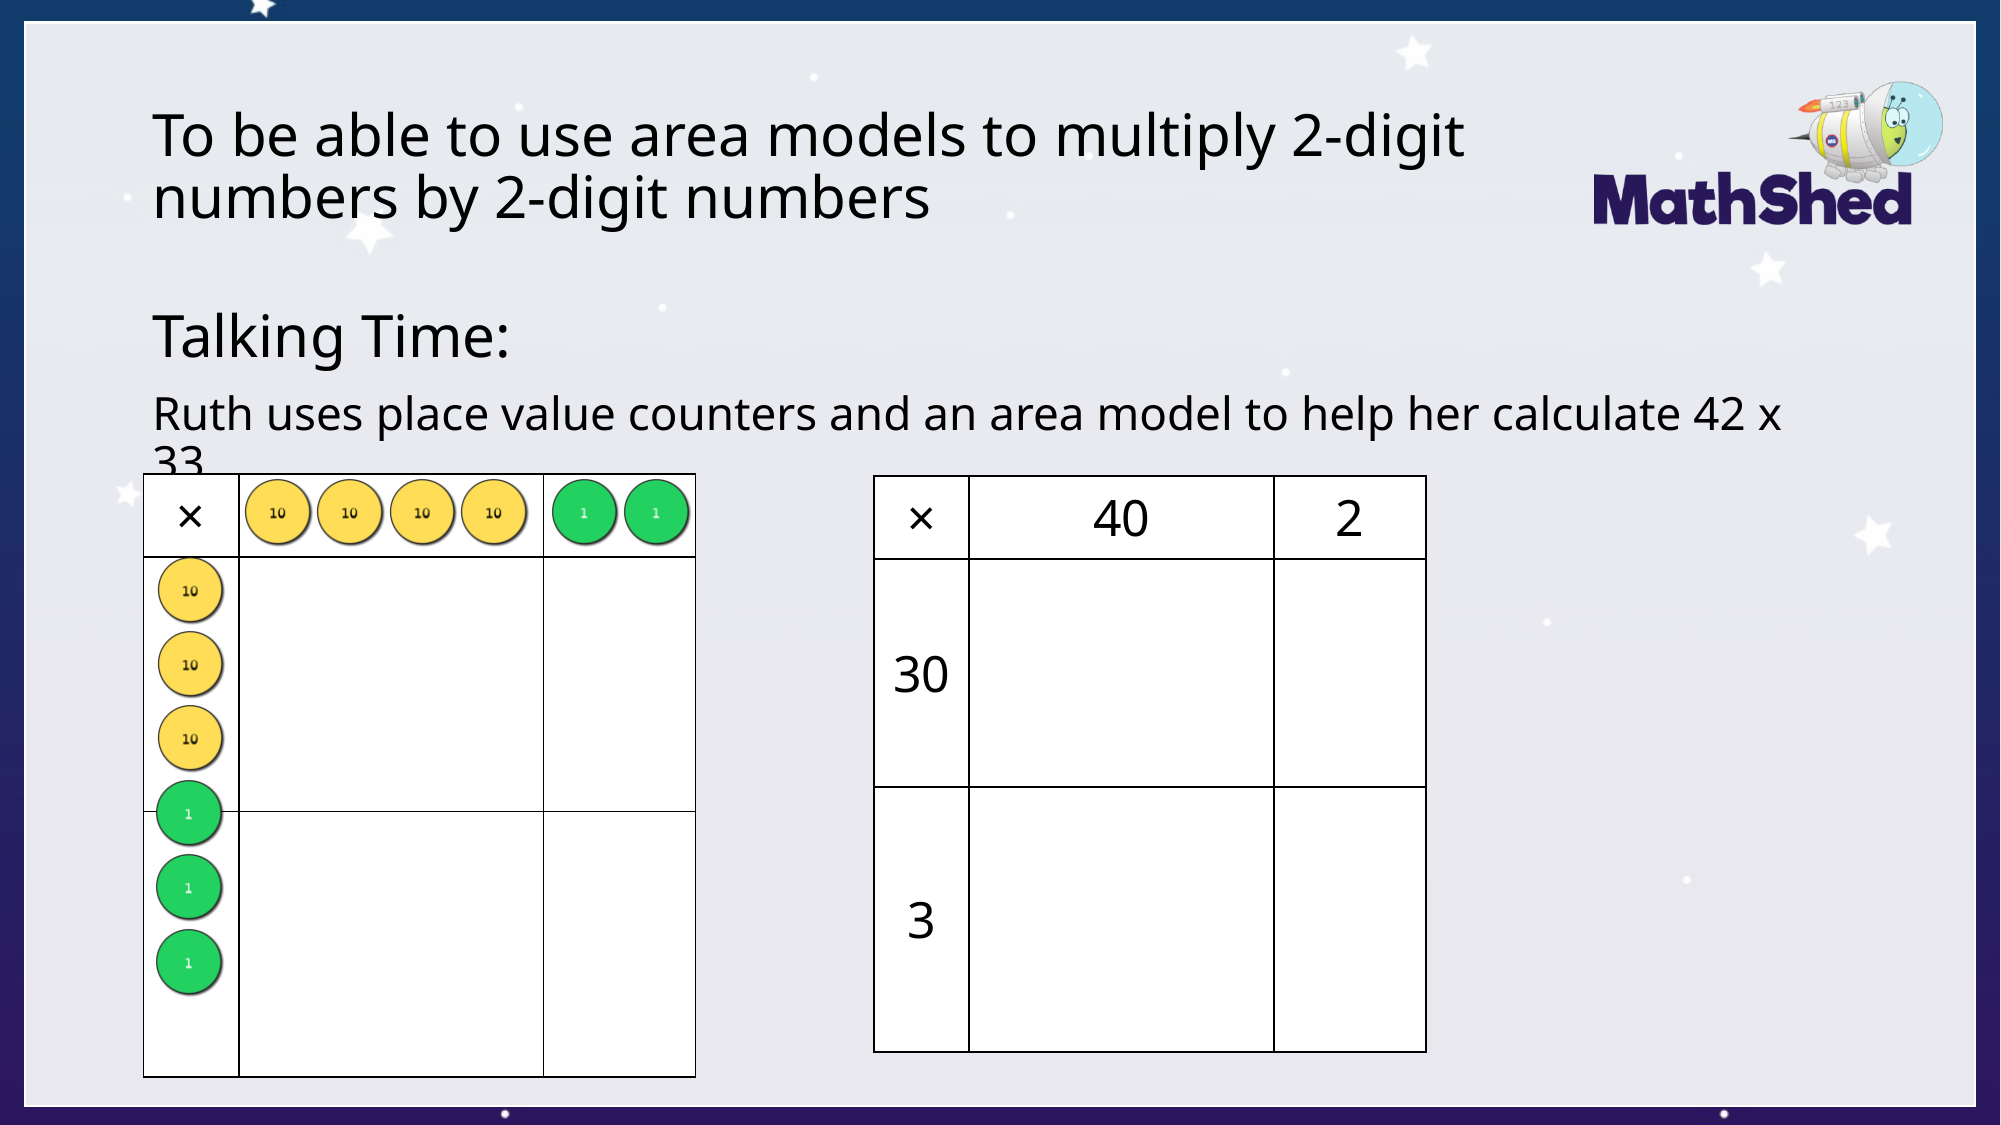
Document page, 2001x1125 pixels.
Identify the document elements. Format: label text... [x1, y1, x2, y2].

table_cell [1275, 560, 1425, 786]
table_cell [144, 558, 156, 811]
text_box [1496, 387, 1648, 540]
table_cell [544, 558, 695, 811]
title To be able to use area models to multiply 2-digit numbers by 2-digit numbers [137, 59, 1578, 278]
table_cell 3 [875, 788, 968, 1051]
table_cell [970, 788, 1273, 1051]
table_header [240, 475, 543, 556]
table_header × [144, 475, 238, 556]
table_cell [1275, 788, 1425, 1051]
table_header × [875, 477, 968, 558]
table_header 40 [970, 477, 1273, 558]
picture [0, 0, 2001, 1125]
table_cell [144, 812, 238, 1076]
table_header 2 [1275, 477, 1425, 558]
table_cell 30 [875, 560, 968, 786]
table_cell [240, 558, 543, 811]
table_cell [970, 560, 1273, 786]
table_cell [227, 558, 238, 811]
list Talking Time: Ruth uses place value counters and an area model to help her calculate 42 x 33. [137, 299, 1863, 1014]
table_cell [240, 812, 543, 1076]
table_header [544, 475, 695, 556]
table_cell [544, 812, 695, 1076]
